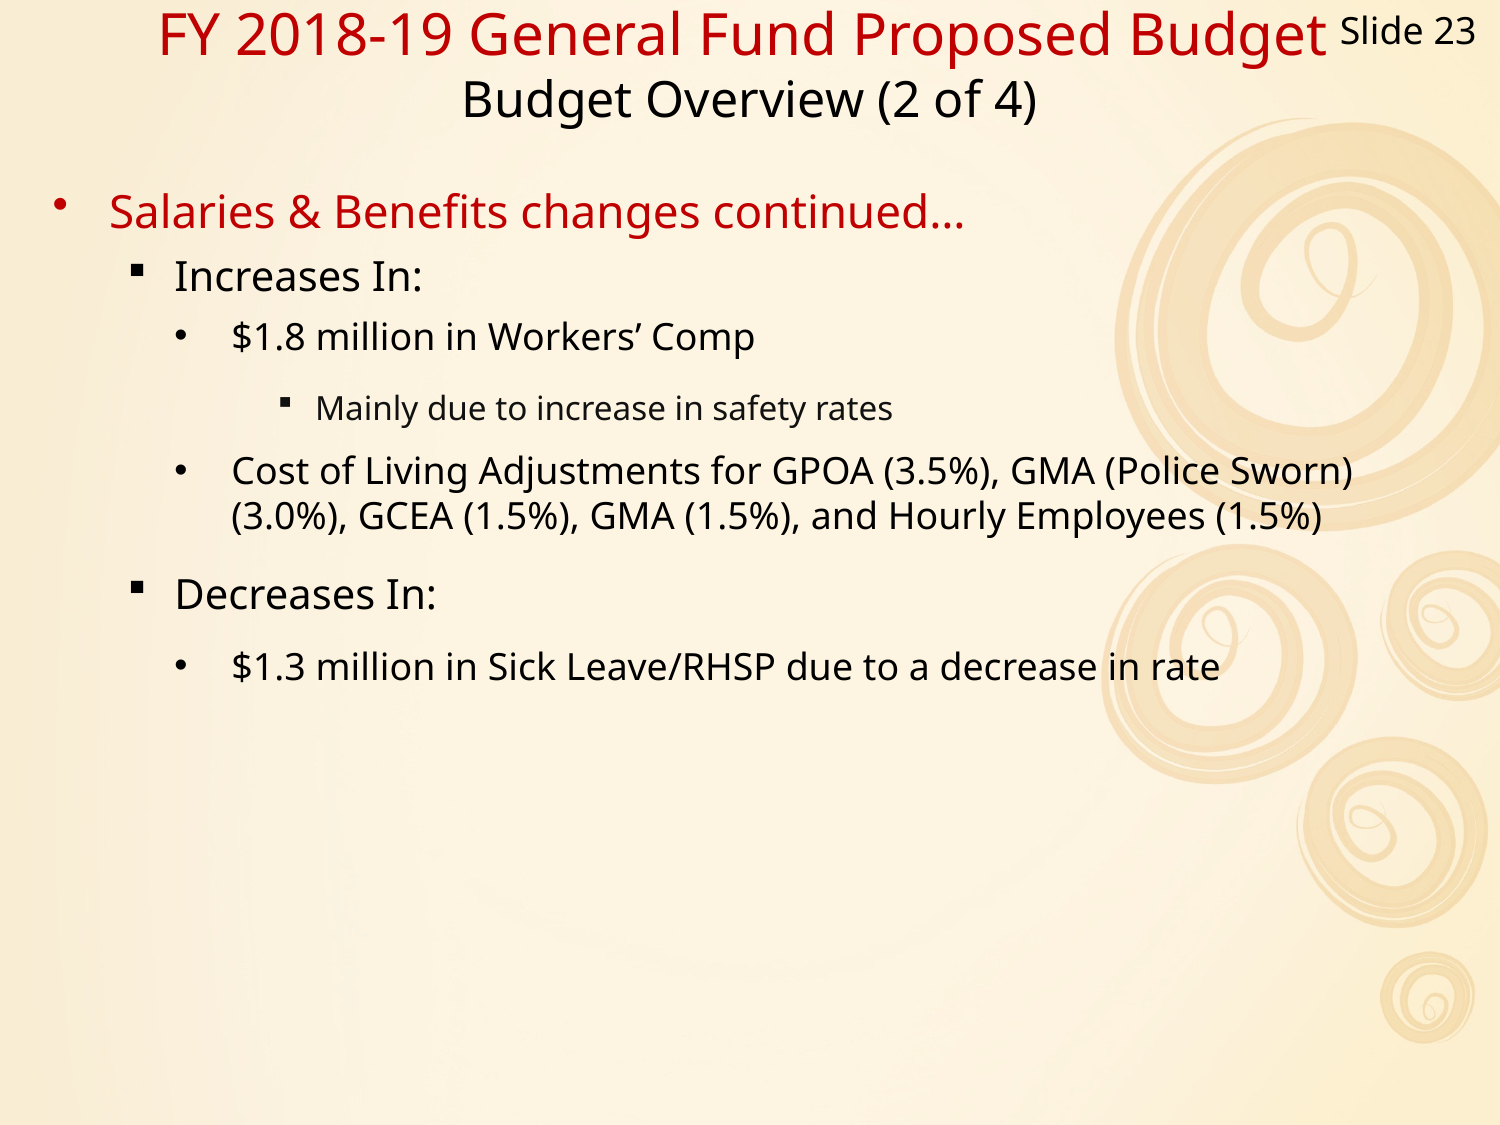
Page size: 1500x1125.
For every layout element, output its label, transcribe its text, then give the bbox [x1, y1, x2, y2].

text_box FY 2018-19 General Fund Proposed Budget Budget Overview (2 of 4) [50, 12, 1450, 113]
list Salaries & Benefits changes continued… Increases In: $1.8 million in Workers’ Comp Mainly due to increase in safety rates Cost of Living Adjustments for GPOA (3.5%), GMA (Police Sworn) (3.0%), GCEA (1.5%), GMA (1.5%), and Hourly Employees (1.5%) Decreases In: $1.3 million in Sick Leave/RHSP due to a decrease in rate [37, 174, 1450, 1013]
text_box Slide 23 [1325, 0, 1500, 75]
picture [0, 0, 1500, 1125]
